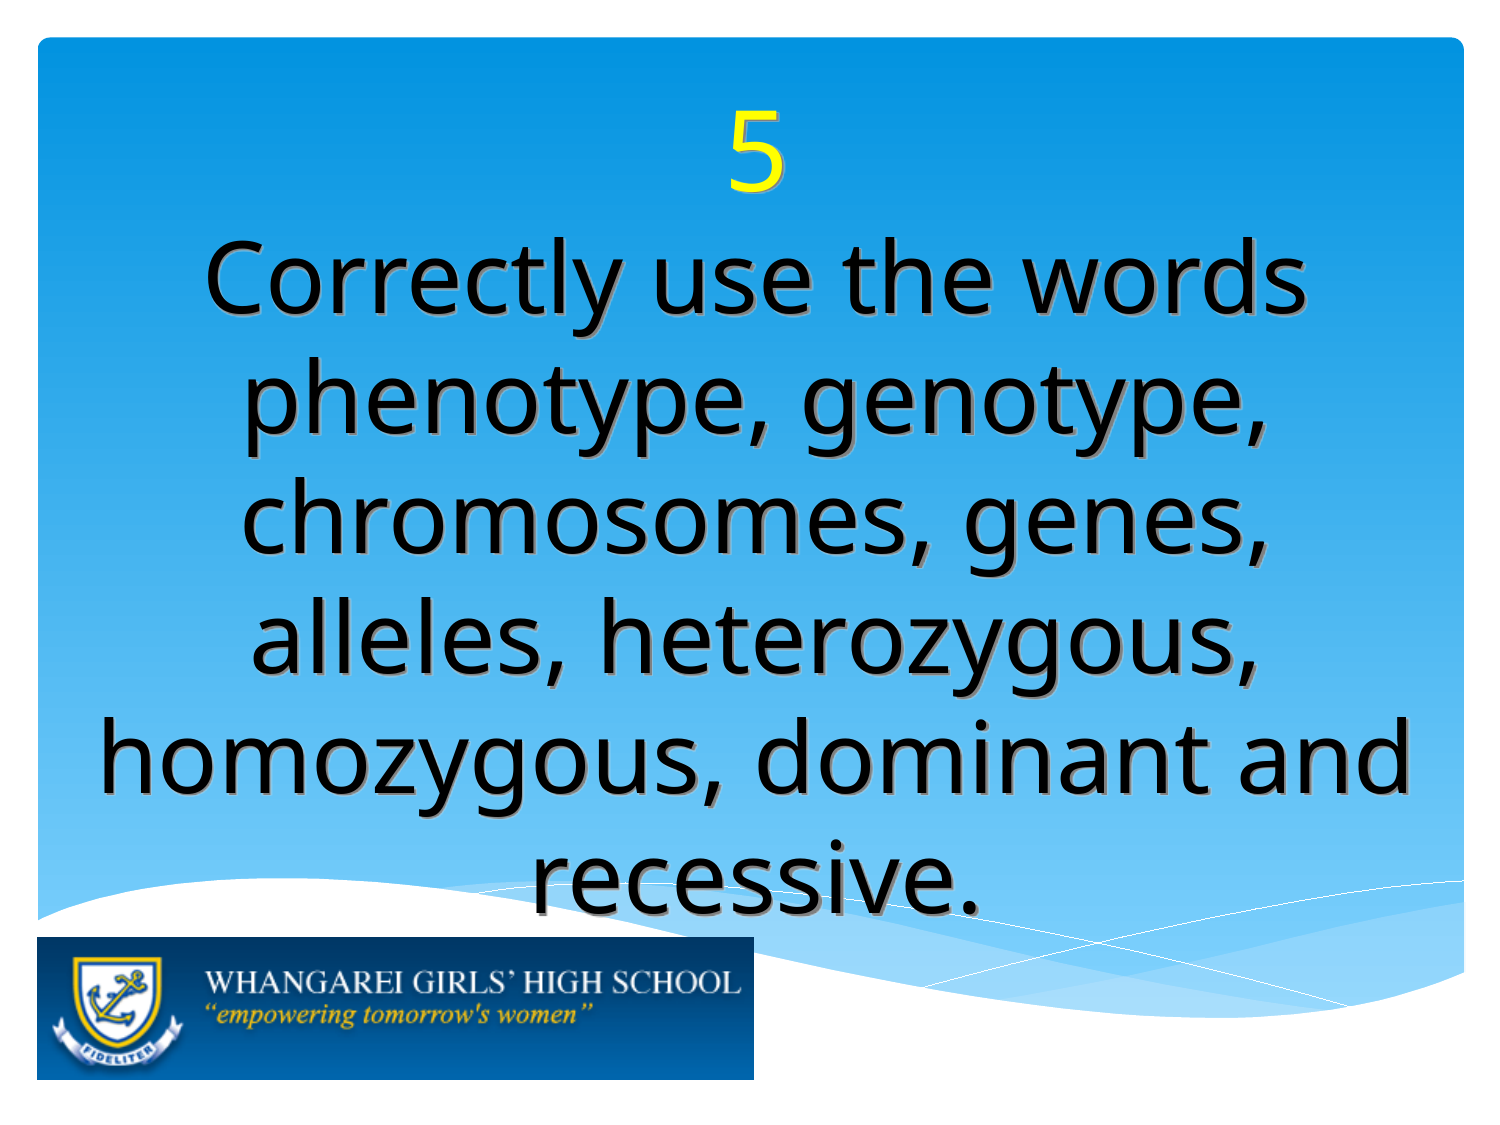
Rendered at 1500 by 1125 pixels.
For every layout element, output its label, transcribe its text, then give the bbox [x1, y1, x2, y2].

picture [37, 937, 754, 1080]
text_box 5 Correctly use the words phenotype, genotype, chromosomes, genes, alleles, heterozygous, homozygous, dominant and recessive. [74, 99, 1438, 913]
